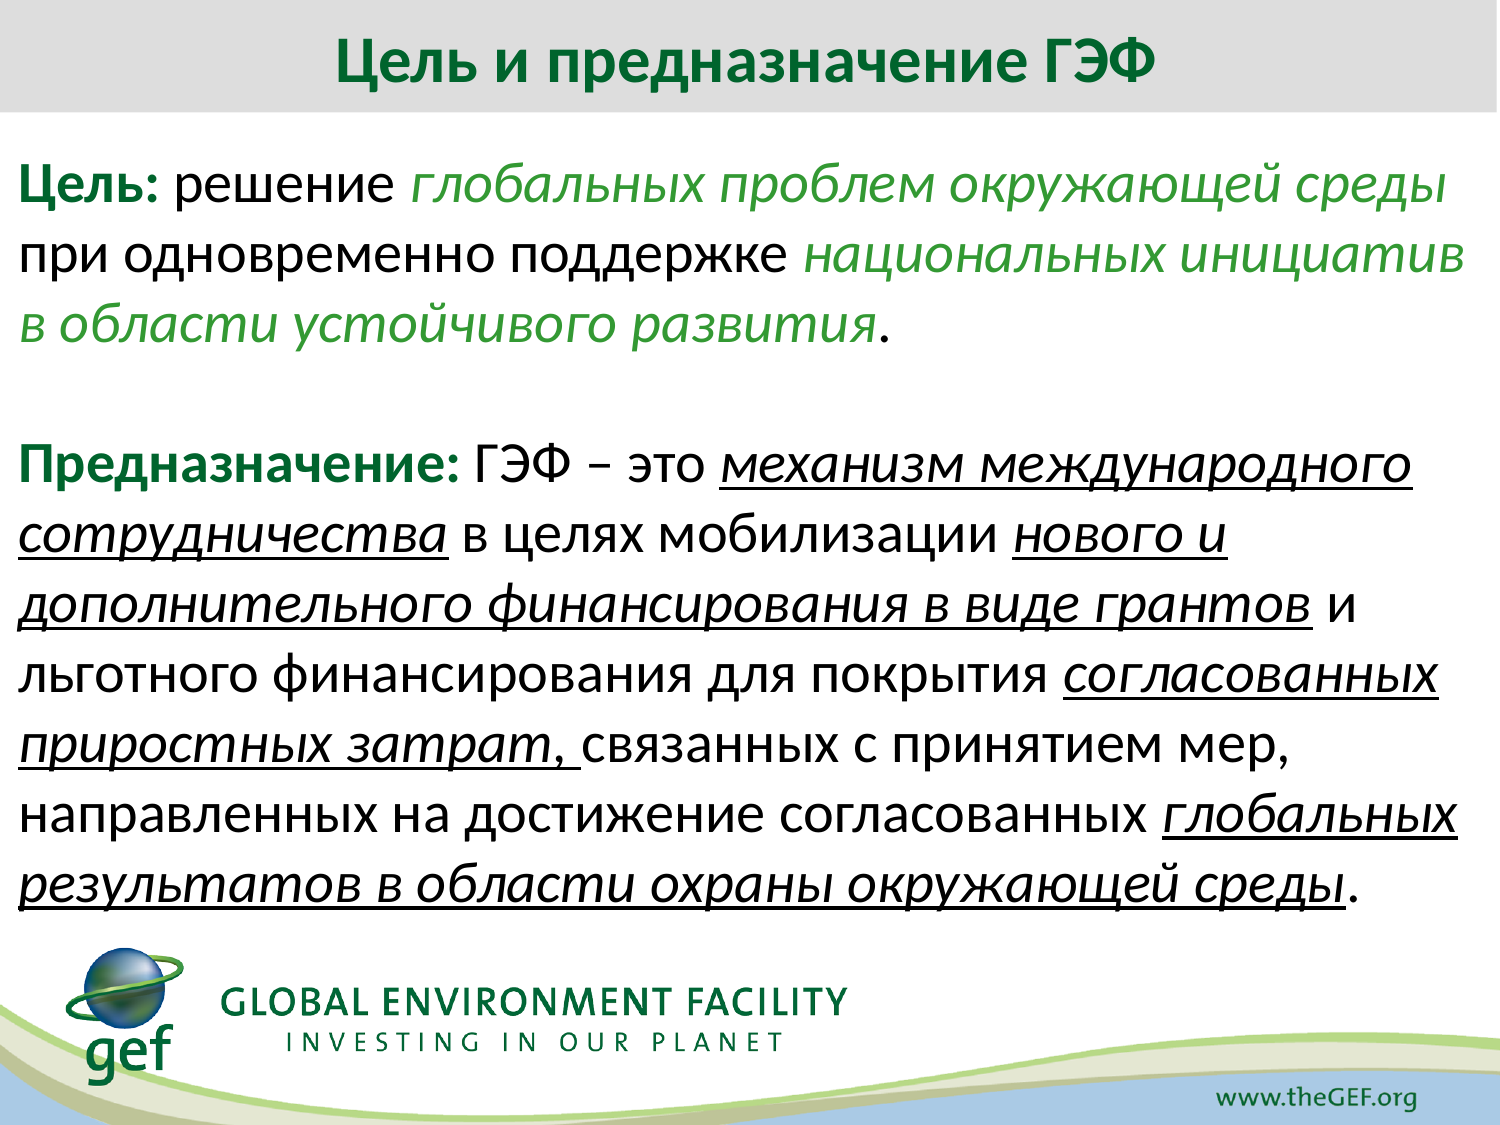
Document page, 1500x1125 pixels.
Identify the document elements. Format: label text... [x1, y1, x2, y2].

text_box Цель: решение глобальных проблем окружающей среды при одновременно поддержке национальных инициатив в области устойчивого развития. Предназначение: ГЭФ – это механизм международного сотрудничества в целях мобилизации нового и дополнительного финансирования в виде грантов и льготного финансирования для покрытия согласованных приростных затрат, связанных с принятием мер, направленных на достижение согласованных глобальных результатов в области охраны окружающей среды. [3, 137, 1500, 922]
text_box Цель и предназначение ГЭФ [0, 0, 1497, 113]
picture [0, 920, 1500, 1125]
